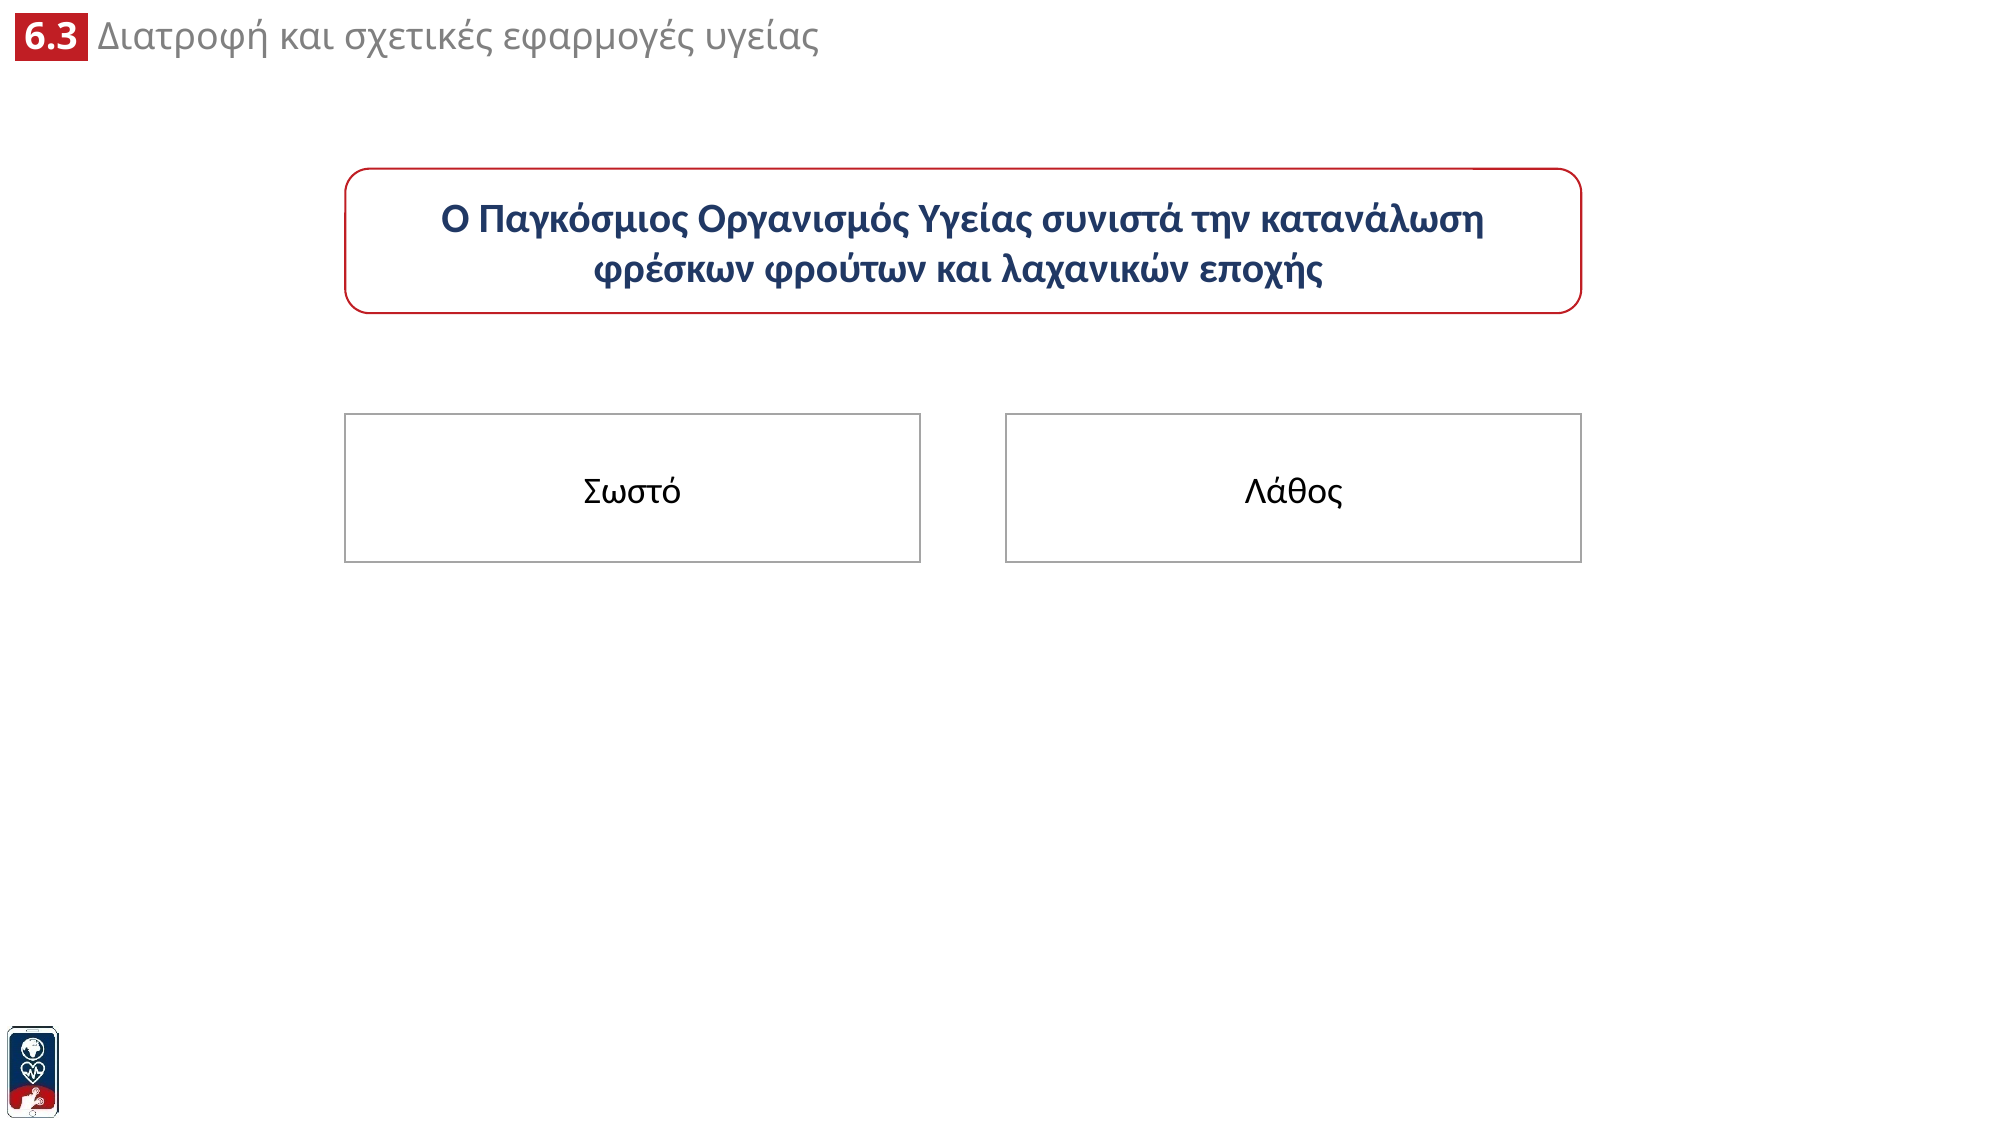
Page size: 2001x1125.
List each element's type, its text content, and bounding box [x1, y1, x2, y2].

text_box Ο Παγκόσμιος Οργανισμός Υγείας συνιστά την κατανάλωση φρέσκων φρούτων και λαχανικών εποχής [344, 167, 1583, 315]
text_box Λάθος [1005, 413, 1582, 563]
picture [7, 1026, 59, 1118]
text_box Σωστό [344, 413, 921, 563]
